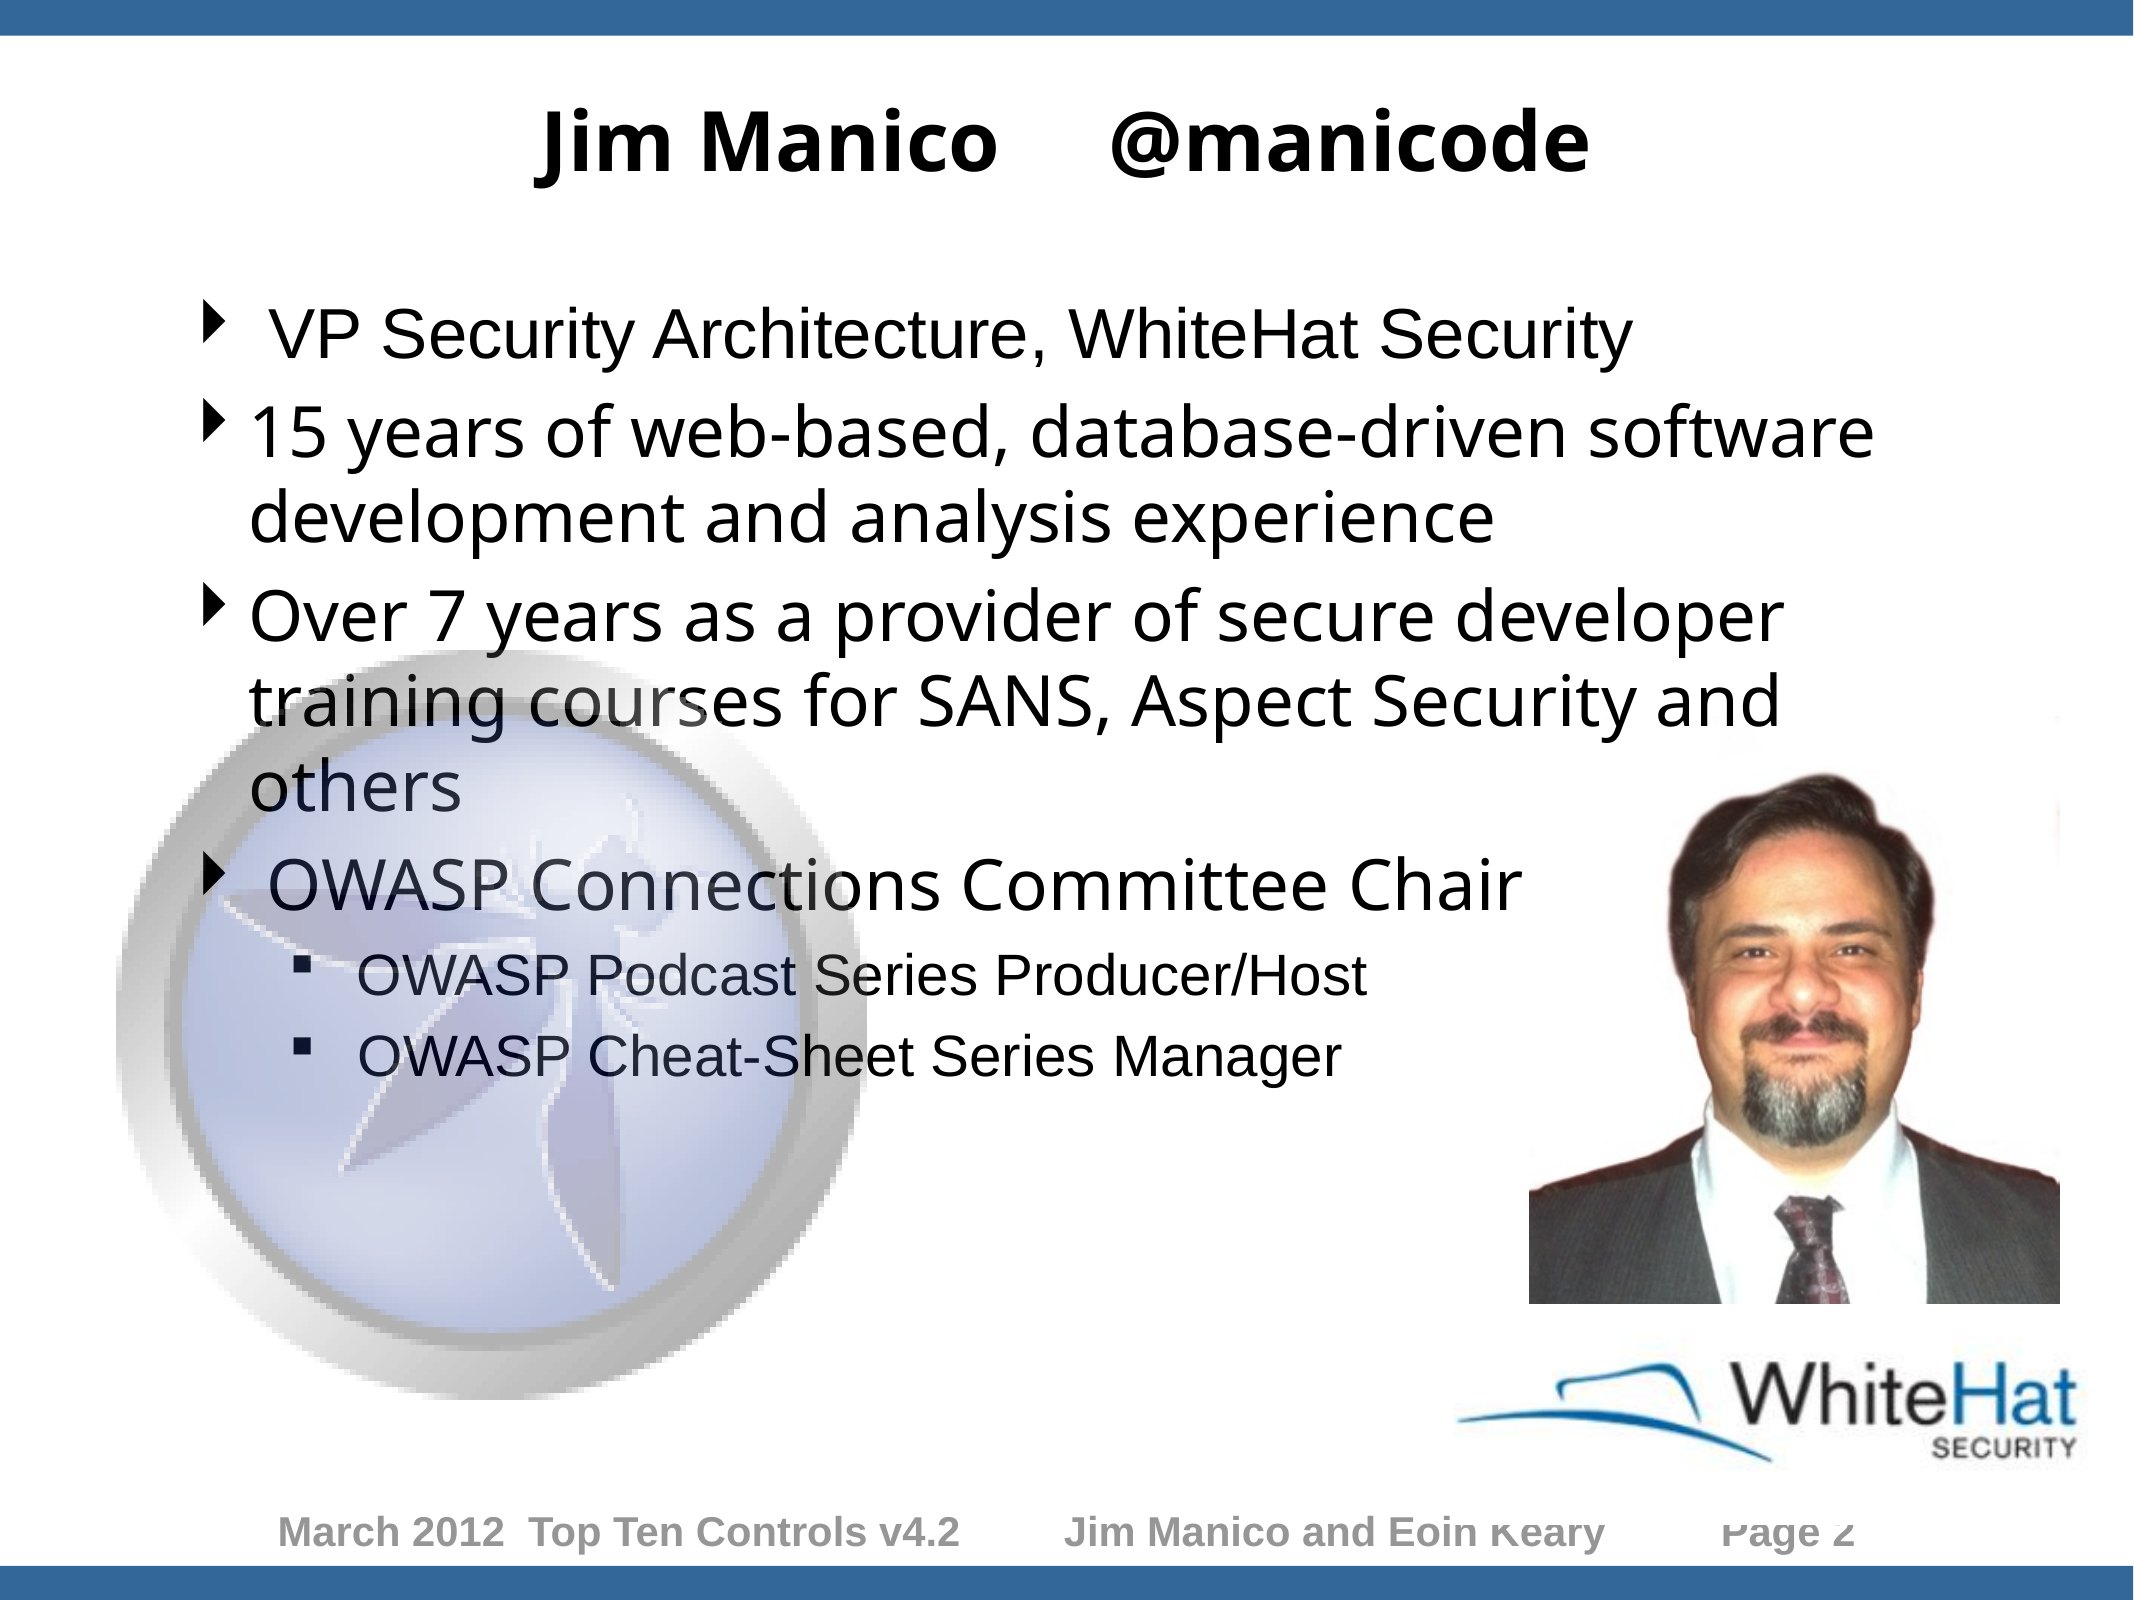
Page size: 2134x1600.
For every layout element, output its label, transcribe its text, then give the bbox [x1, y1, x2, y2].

picture [1453, 716, 2092, 1526]
list VP Security Architecture, WhiteHat Security 15 years of web-based, database-driven software development and analysis experience Over 7 years as a provider of secure developer training courses for SANS, Aspect Security and others OWASP Connections Committee Chair OWASP Podcast Series Producer/Host OWASP Cheat-Sheet Series Manager [54, 277, 1974, 1400]
title Jim Manico @manicode [0, 38, 2134, 238]
picture [116, 649, 867, 1401]
